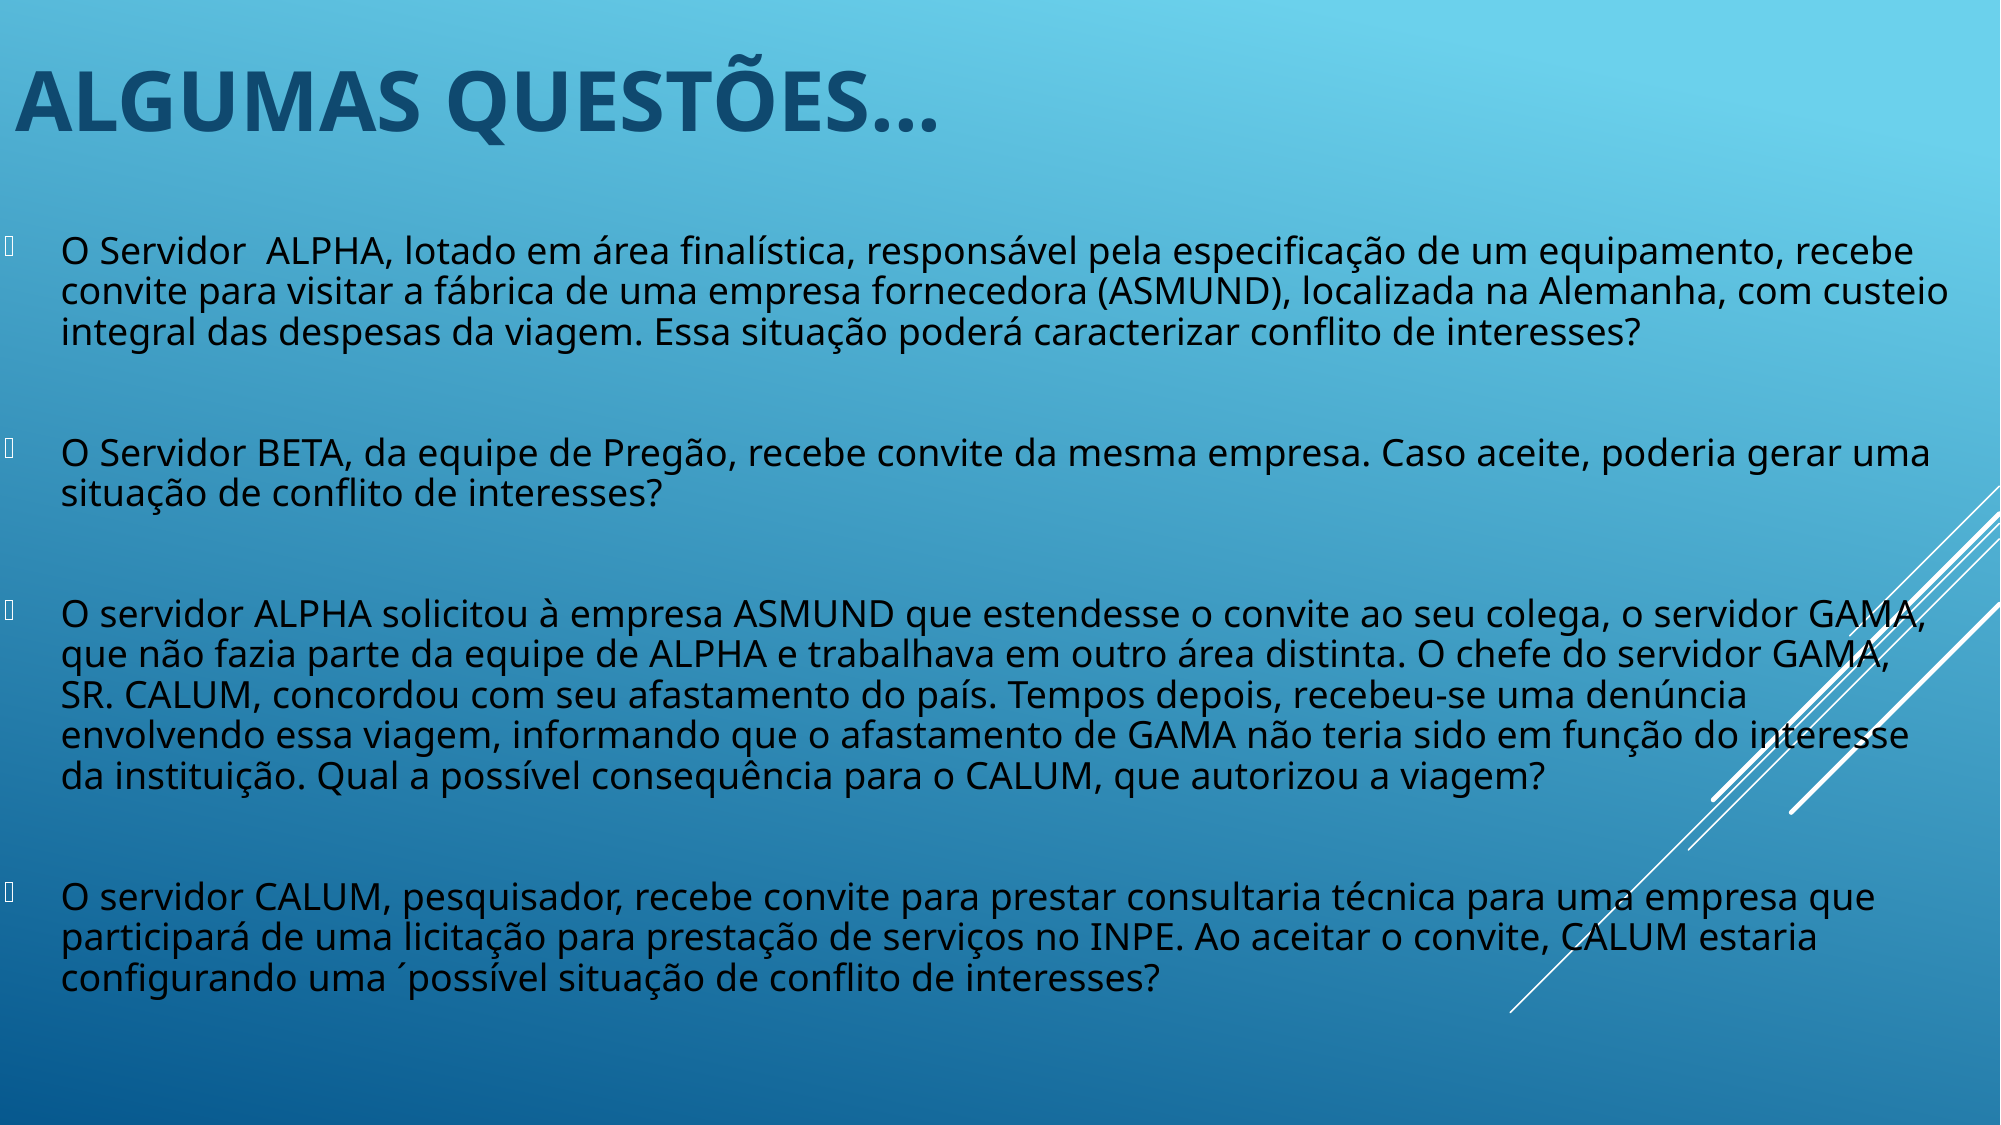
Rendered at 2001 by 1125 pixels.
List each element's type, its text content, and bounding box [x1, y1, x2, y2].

text_box O Servidor ALPHA, lotado em área finalística, responsável pela especificação de um equipamento, recebe convite para visitar a fábrica de uma empresa fornecedora (ASMUND), localizada na Alemanha, com custeio integral das despesas da viagem. Essa situação poderá caracterizar conflito de interesses? O Servidor BETA, da equipe de Pregão, recebe convite da mesma empresa. Caso aceite, poderia gerar uma situação de conflito de interesses? O servidor ALPHA solicitou à empresa ASMUND que estendesse o convite ao seu colega, o servidor GAMA, que não fazia parte da equipe de ALPHA e trabalhava em outro área distinta. O chefe do servidor GAMA, SR. CALUM, concordou com seu afastamento do país. Tempos depois, recebeu-se uma denúncia envolvendo essa viagem, informando que o afastamento de GAMA não teria sido em função do interesse da instituição. Qual a possível consequência para o CALUM, que autorizou a viagem? O servidor CALUM, pesquisador, recebe convite para prestar consultaria técnica para uma empresa que participará de uma licitação para prestação de serviços no INPE. Ao aceitar o convite, CALUM estaria configurando uma ´possível situação de conflito de interesses? [0, 180, 1969, 1093]
text_box ALGUMAS QUESTÕES... [0, 25, 1426, 180]
